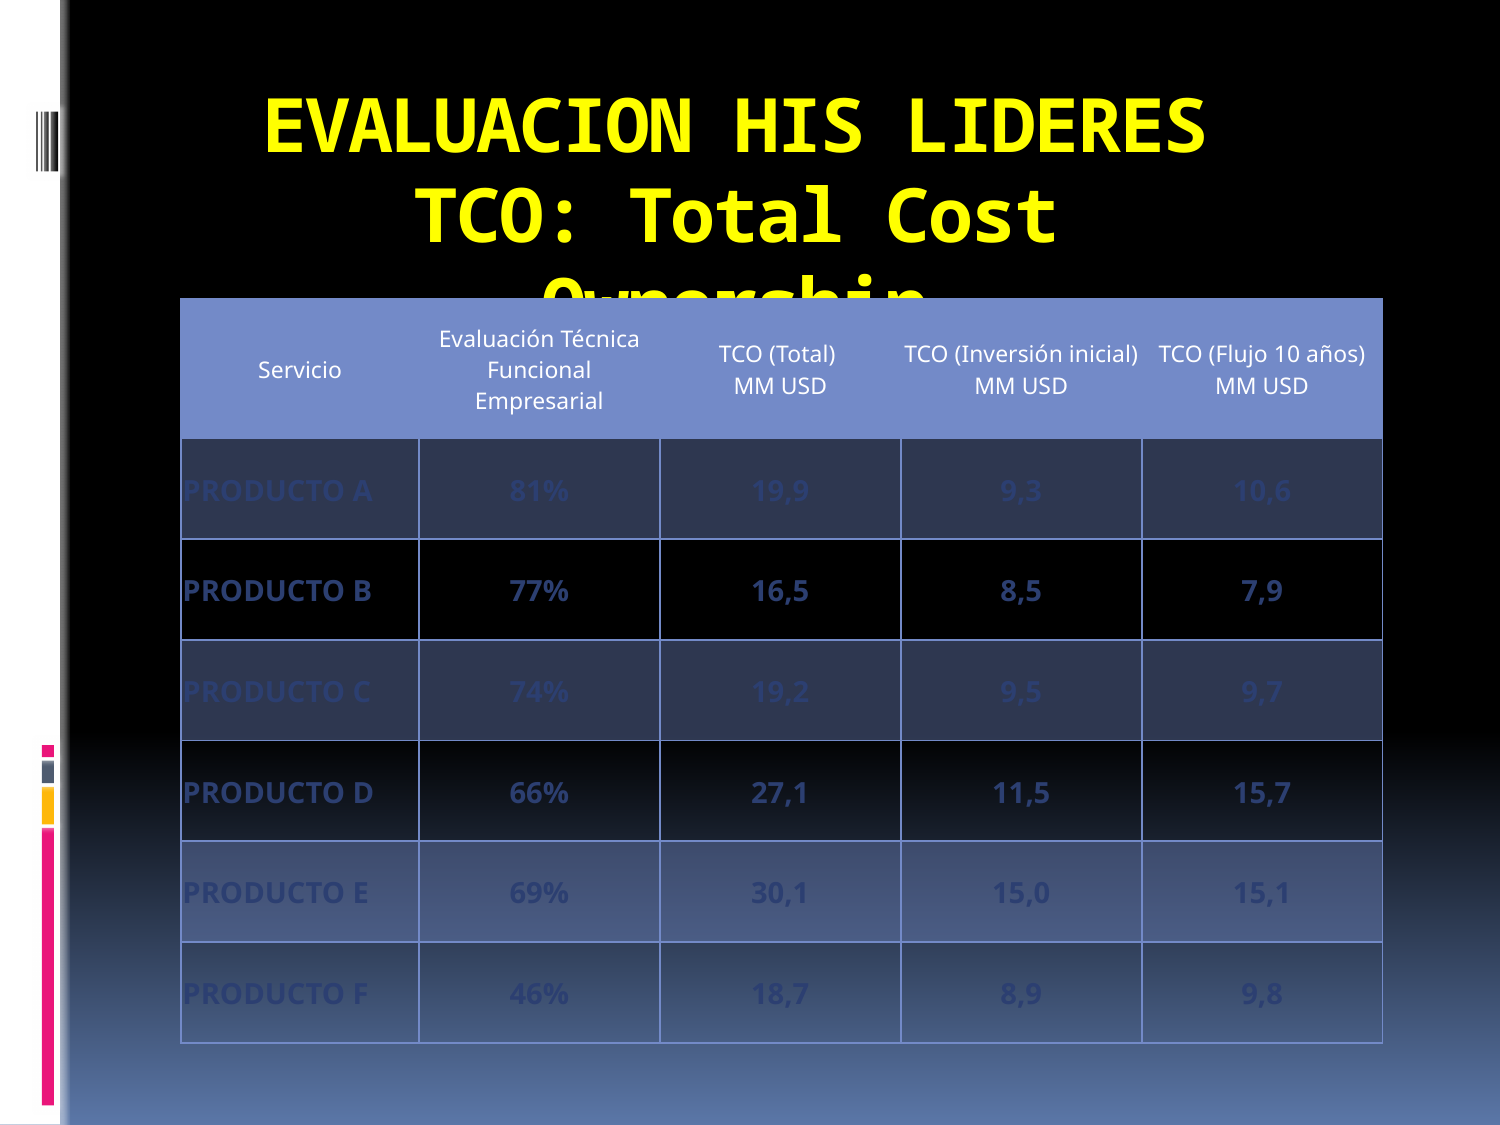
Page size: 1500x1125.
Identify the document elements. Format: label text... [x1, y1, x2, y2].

table_cell 27,1 [661, 741, 900, 840]
table_cell 9,8 [1143, 943, 1382, 1042]
table_header TCO (Total) MM USD [661, 300, 900, 438]
table_cell 15,7 [1143, 741, 1382, 840]
table_header TCO (Flujo 10 años) MM USD [1143, 300, 1382, 438]
table_cell 81% [420, 439, 659, 538]
table_cell 19,2 [661, 641, 900, 740]
table_cell PRODUCTO E [182, 842, 418, 941]
table_cell 15,1 [1143, 842, 1382, 941]
table_cell PRODUCTO F [182, 943, 418, 1042]
table_cell PRODUCTO C [182, 641, 418, 740]
table_cell 69% [420, 842, 659, 941]
table_cell 77% [420, 540, 659, 639]
table_cell PRODUCTO D [182, 741, 418, 840]
table_cell PRODUCTO A [182, 439, 418, 538]
table_cell 74% [420, 641, 659, 740]
title EVALUACION HIS LIDERES TCO: Total Cost Ownership [217, 70, 1254, 258]
table_header Evaluación Técnica Funcional Empresarial [420, 300, 659, 438]
table_cell 10,6 [1143, 439, 1382, 538]
table_cell 11,5 [902, 741, 1141, 840]
table_cell 66% [420, 741, 659, 840]
table_cell 46% [420, 943, 659, 1042]
table_cell PRODUCTO B [182, 540, 418, 639]
table_cell 8,5 [902, 540, 1141, 639]
table_cell 7,9 [1143, 540, 1382, 639]
table_cell 9,3 [902, 439, 1141, 538]
table_header TCO (Inversión inicial) MM USD [902, 300, 1141, 438]
table_header Servicio [182, 300, 418, 438]
table_cell 8,9 [902, 943, 1141, 1042]
table_cell 9,7 [1143, 641, 1382, 740]
table_cell 18,7 [661, 943, 900, 1042]
table_cell 16,5 [661, 540, 900, 639]
table_cell 30,1 [661, 842, 900, 941]
table_cell 15,0 [902, 842, 1141, 941]
table_cell 19,9 [661, 439, 900, 538]
table_cell 9,5 [902, 641, 1141, 740]
